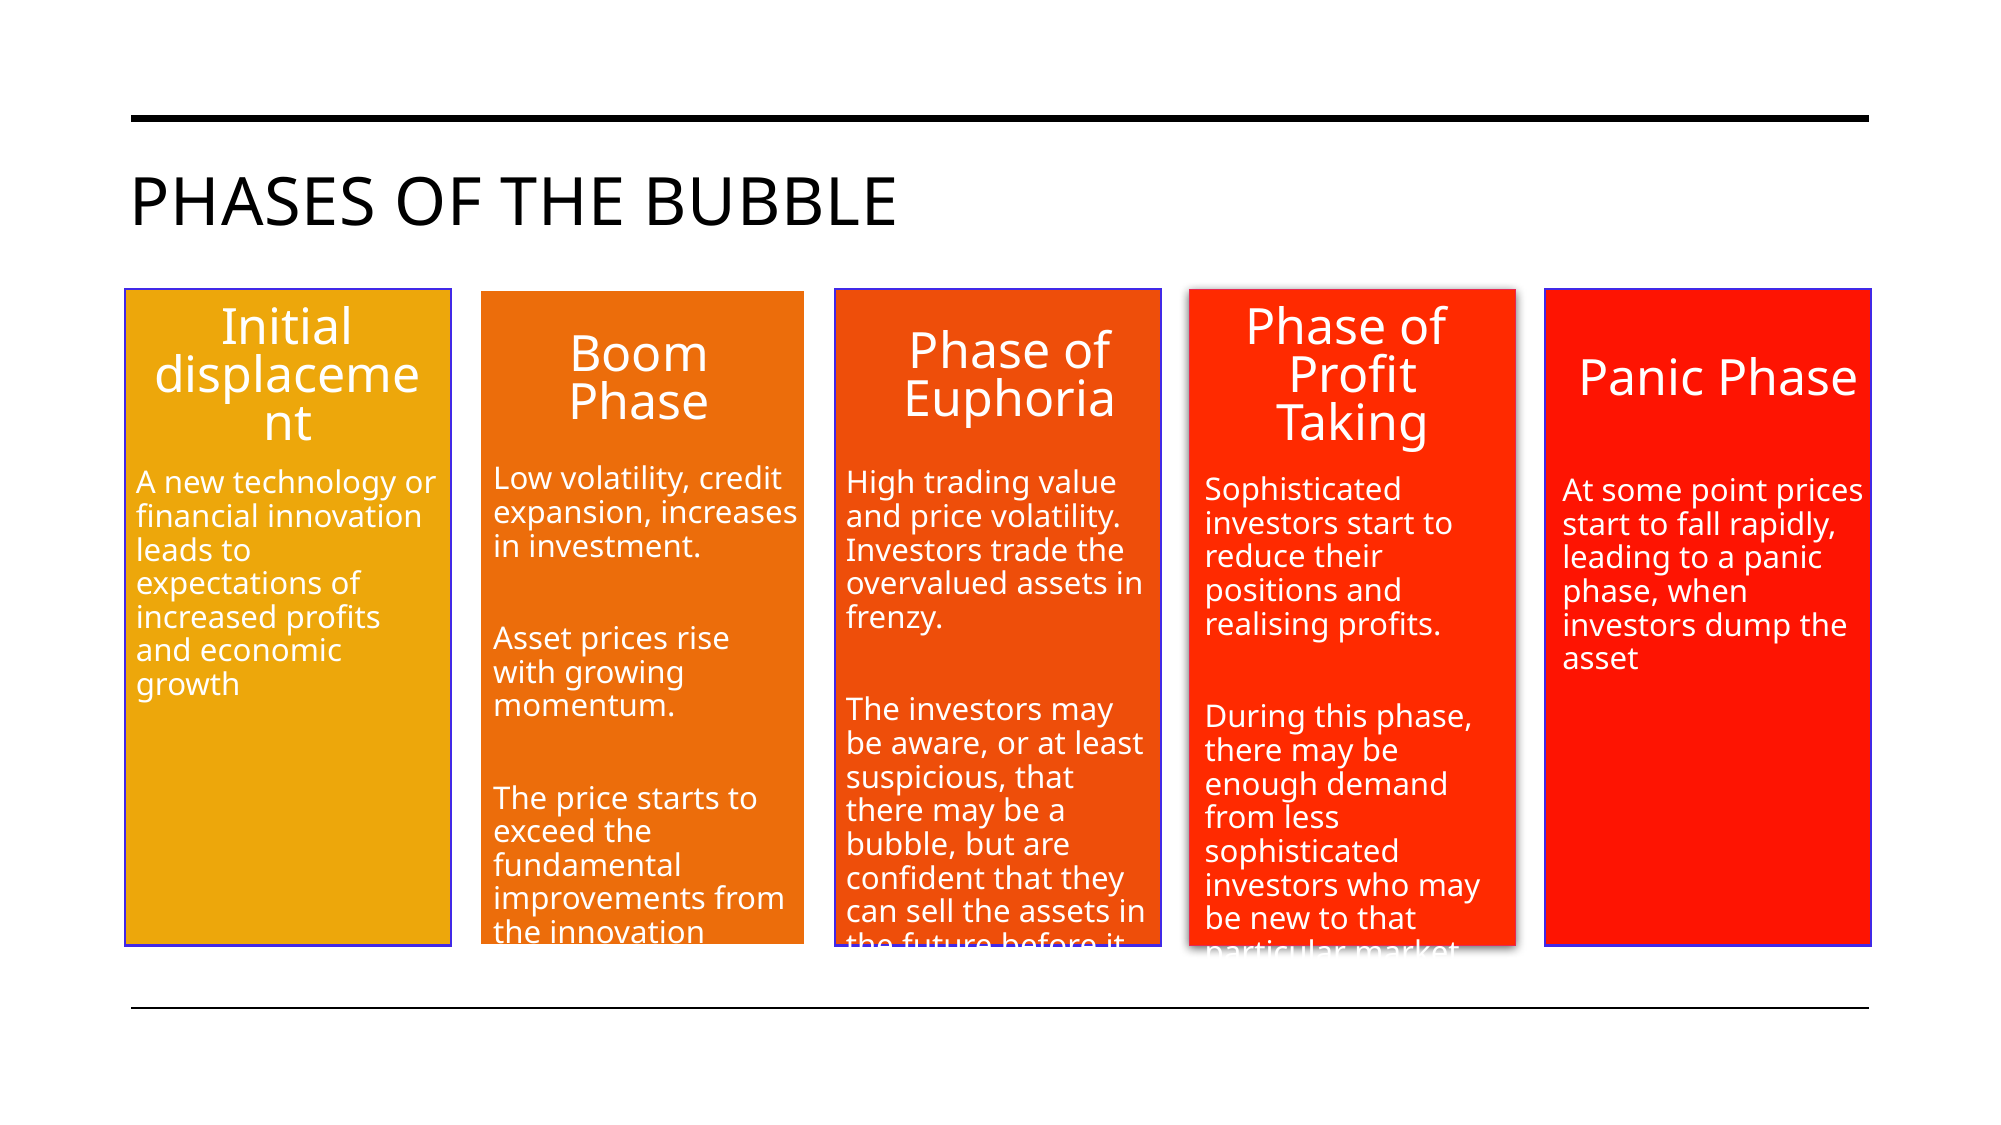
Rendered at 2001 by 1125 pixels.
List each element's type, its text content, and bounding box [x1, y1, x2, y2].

title Phases of the bubble [114, 151, 1869, 236]
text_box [114, 289, 1904, 946]
